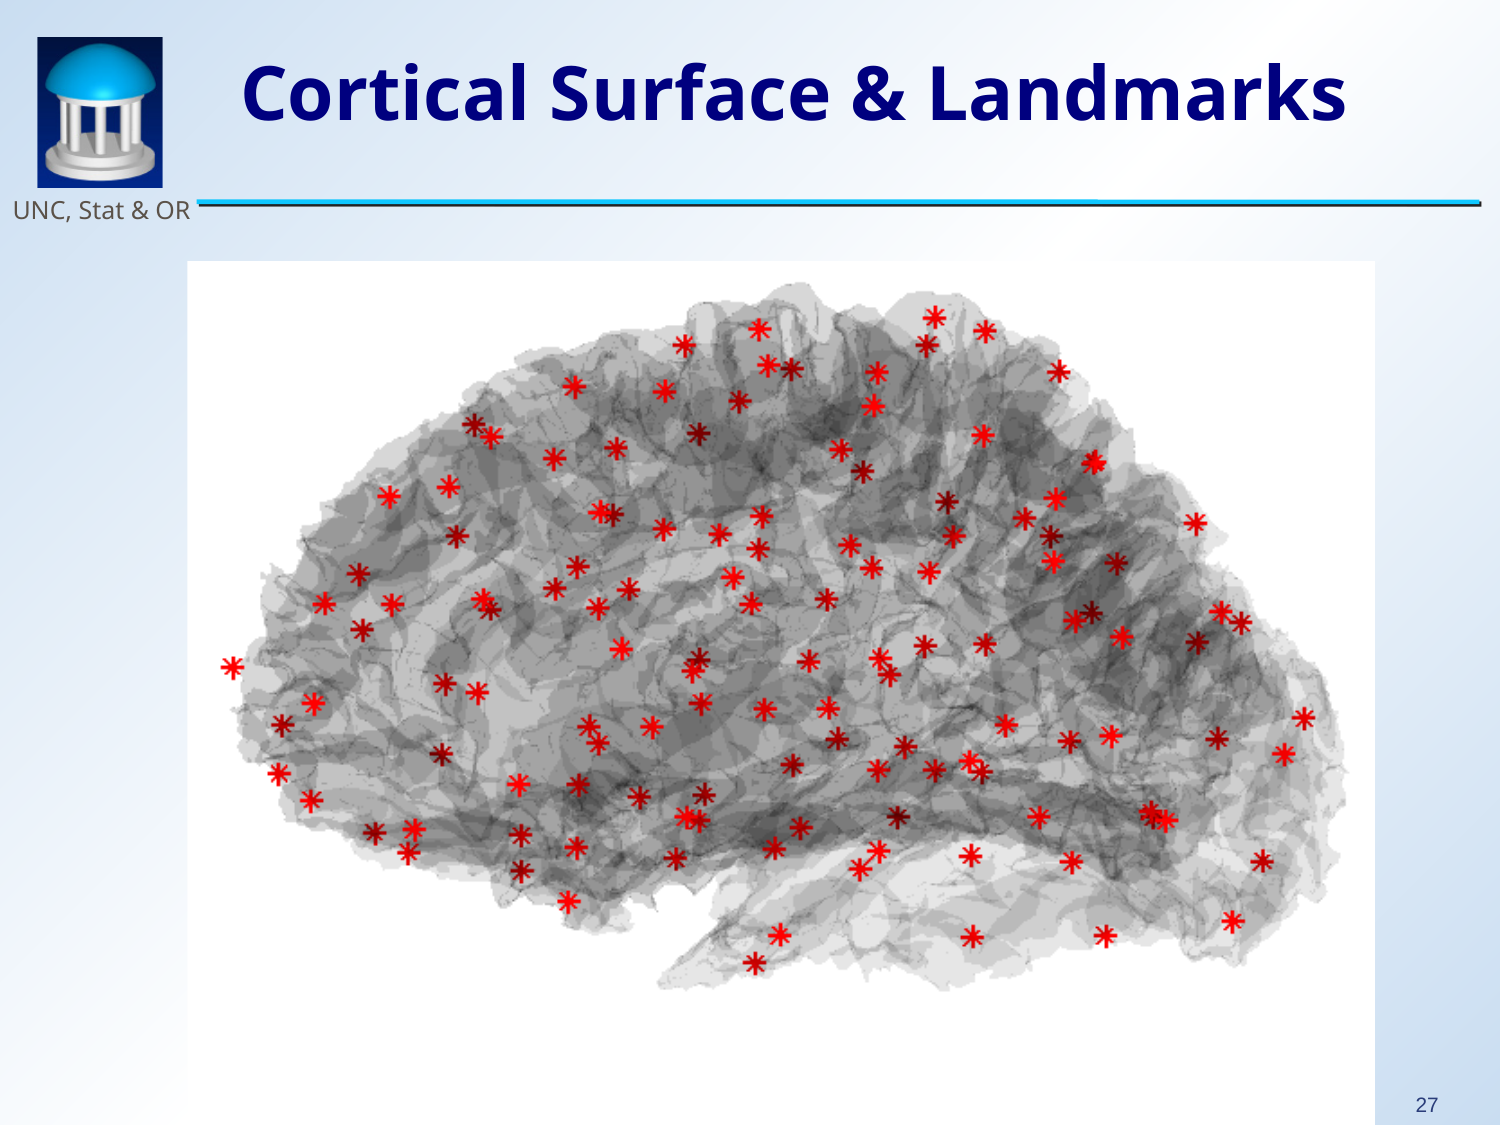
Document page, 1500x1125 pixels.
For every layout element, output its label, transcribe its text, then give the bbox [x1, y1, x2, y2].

picture [186, 260, 1376, 1125]
title Cortical Surface & Landmarks [224, 24, 1398, 156]
